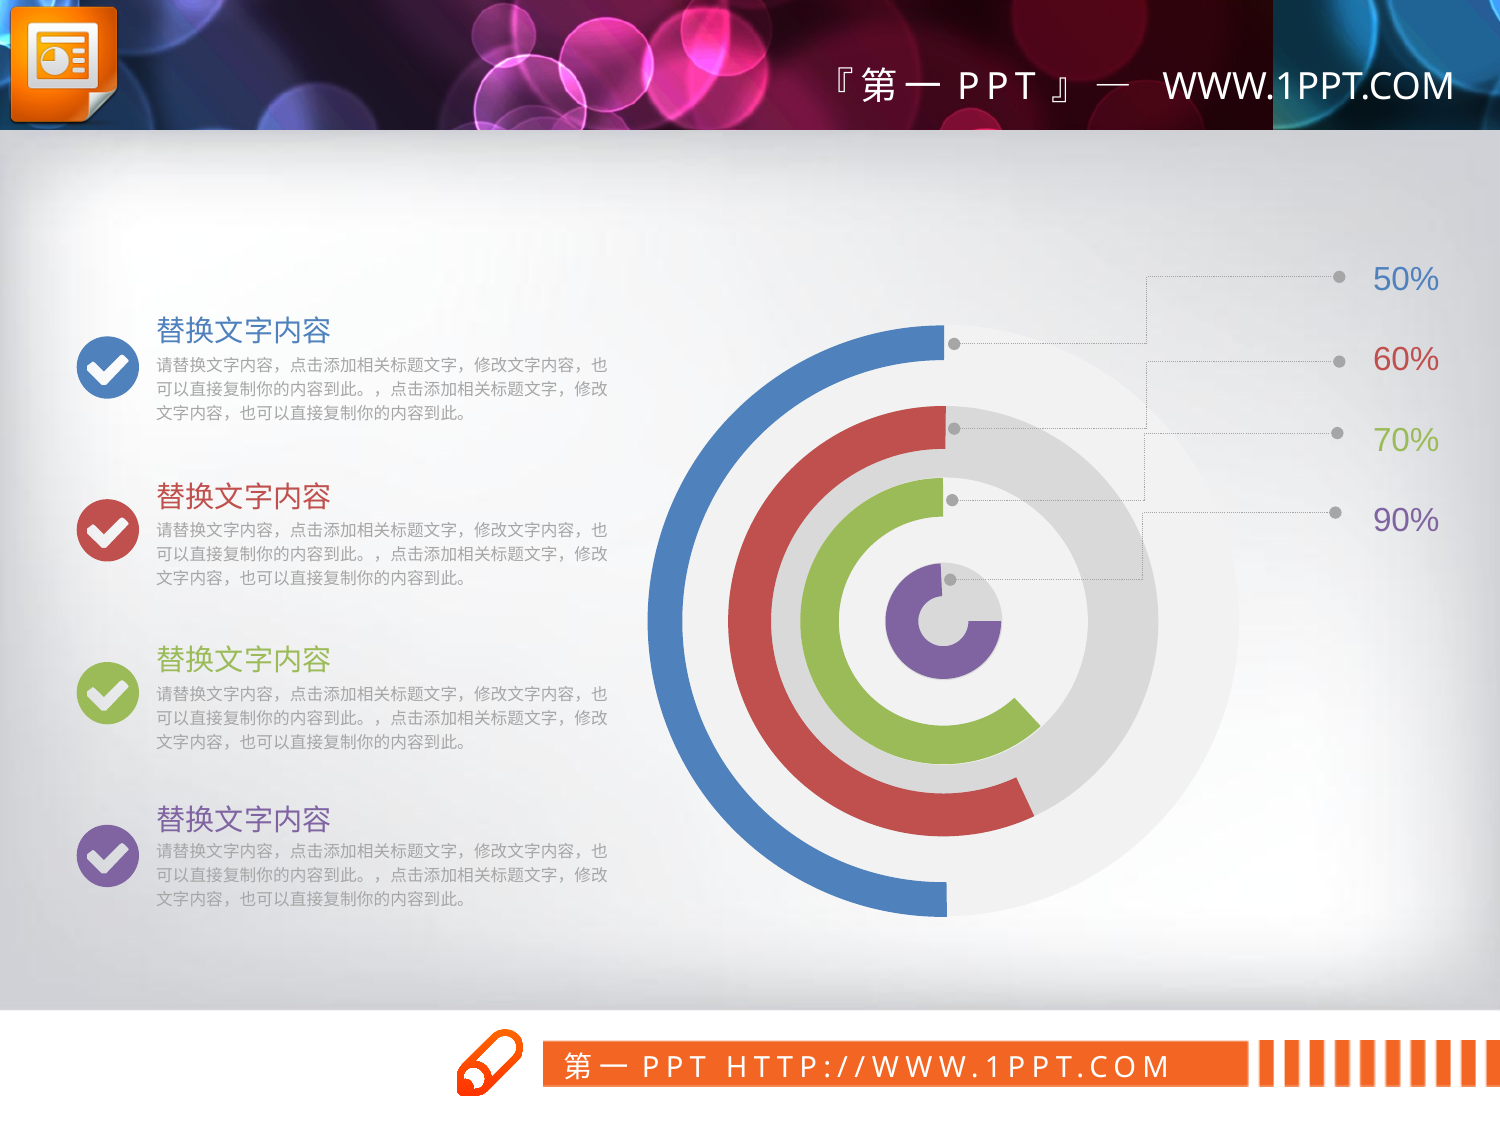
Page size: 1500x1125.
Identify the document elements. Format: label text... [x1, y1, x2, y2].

text_box [726, 403, 1037, 839]
text_box [946, 504, 951, 513]
text_box [841, 519, 1090, 762]
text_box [953, 361, 1340, 429]
text_box [76, 662, 140, 725]
text_box 90% [1373, 489, 1440, 538]
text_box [155, 305, 610, 424]
text_box [76, 499, 140, 562]
picture [543, 1040, 1500, 1087]
text_box [798, 475, 1043, 767]
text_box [155, 634, 610, 753]
text_box 50% [1373, 249, 1440, 298]
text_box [155, 793, 610, 911]
text_box [887, 583, 1005, 683]
text_box [645, 323, 950, 919]
text_box [883, 561, 1004, 682]
text_box [774, 451, 1161, 818]
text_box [155, 470, 610, 588]
text_box [76, 336, 140, 399]
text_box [953, 276, 1340, 345]
picture [0, 0, 1500, 1012]
text_box [76, 824, 140, 888]
text_box 70% [1373, 409, 1440, 458]
text_box 60% [1373, 329, 1440, 378]
text_box [685, 345, 1242, 919]
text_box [951, 432, 1338, 501]
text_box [949, 512, 1336, 580]
